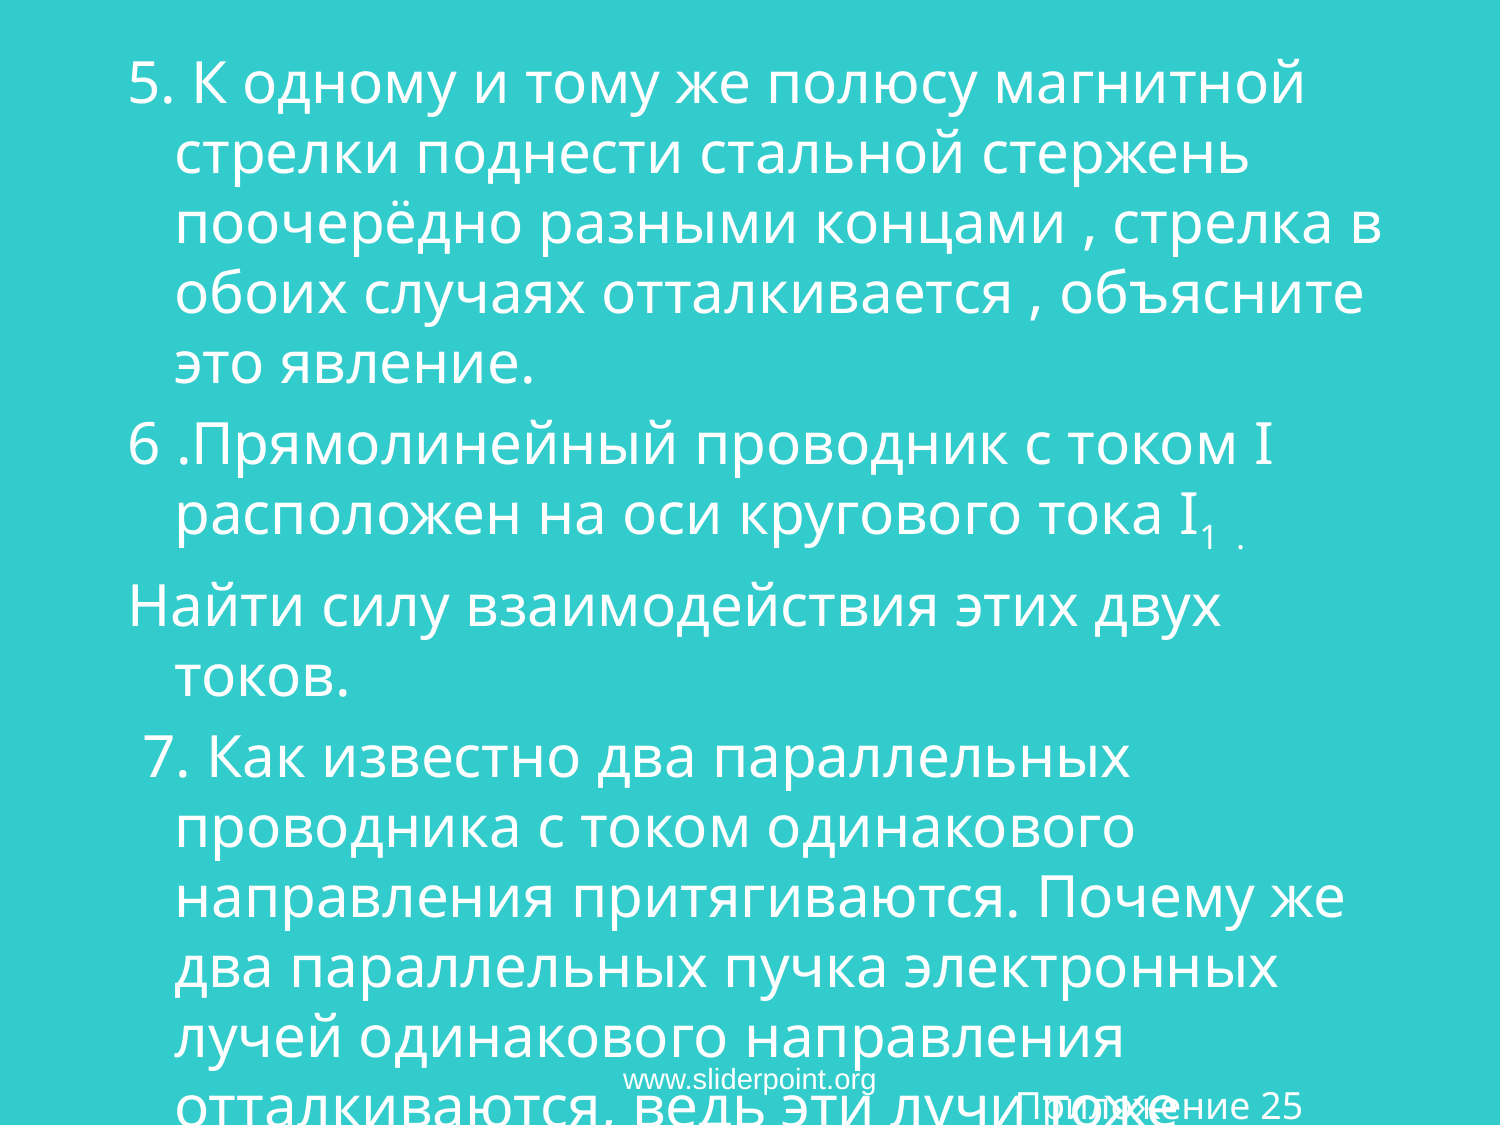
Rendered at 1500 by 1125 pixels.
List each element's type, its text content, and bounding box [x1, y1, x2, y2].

text_box Приложение 25 [999, 1074, 1388, 1125]
list 5. К одному и тому же полюсу магнитной стрелки поднести стальной стержень поочерёдно разными концами , стрелка в обоих случаях отталкивается , объясните это явление. 6 .Прямолинейный проводник с током I расположен на оси кругового тока I1 . Найти силу взаимодействия этих двух токов. 7. Как известно два параллельных проводника с током одинакового направления притягиваются. Почему же два параллельных пучка электронных лучей одинакового направления отталкиваются, ведь эти лучи тоже являются током? [37, 37, 1426, 1088]
footer www.sliderpoint.org [512, 1024, 988, 1103]
